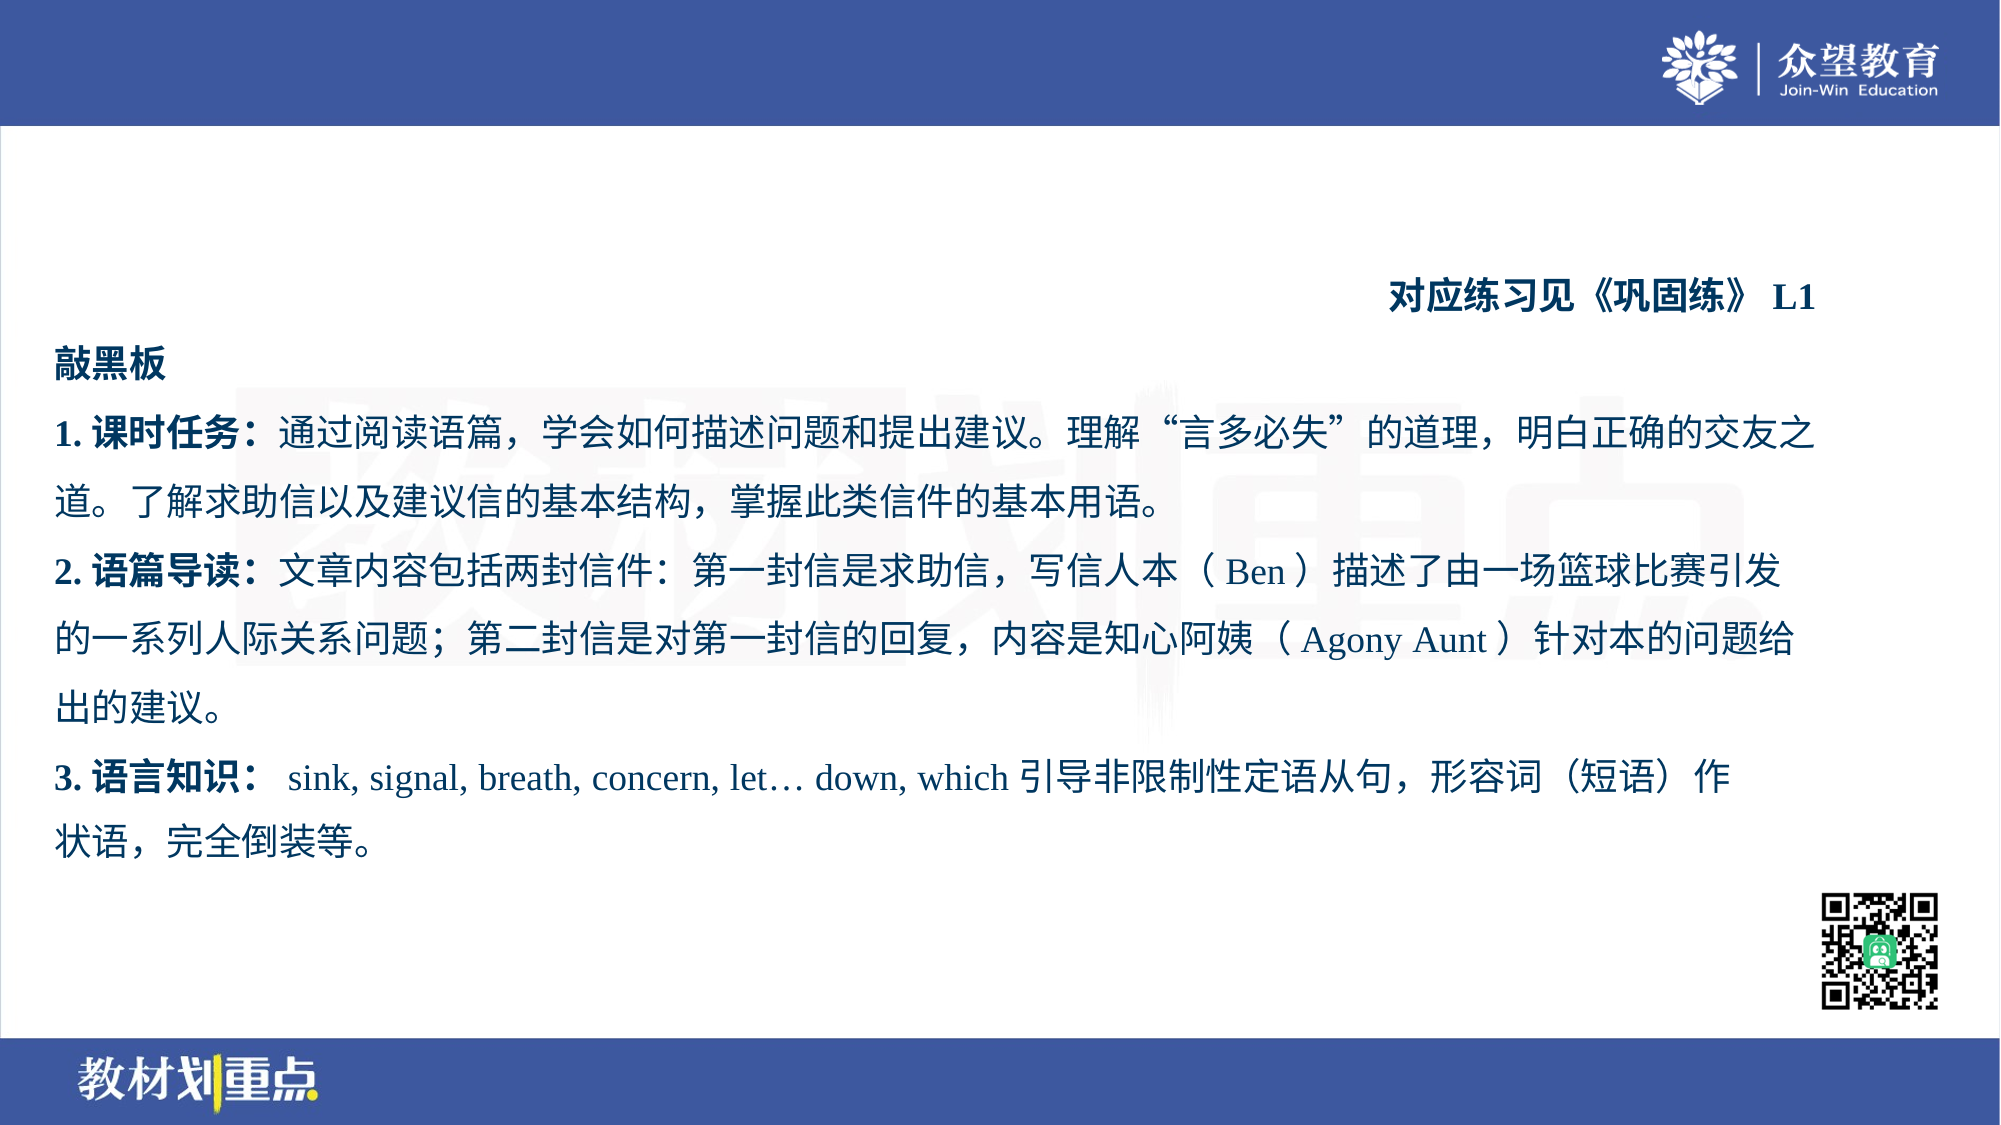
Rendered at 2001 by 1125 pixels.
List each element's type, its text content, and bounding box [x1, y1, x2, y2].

picture [0, 0, 2000, 1125]
text_box 对应练习见《巩固练》L1 敲黑板 1.课时任务：通过阅读语篇，学会如何描述问题和提出建议。理解“言多必失”的道理，明白正确的交友之 道。了解求助信以及建议信的基本结构，掌握此类信件的基本用语。 2.语篇导读：文章内容包括两封信件：第一封信是求助信，写信人本（Ben）描述了由一场篮球比赛引发 的一系列人际关系问题；第二封信是对第一封信的回复，内容是知心阿姨（Agony Aunt）针对本的问题给 出的建议。 3.语言知识：sink, signal, breath, concern, let… down, which引导非限制性定语从句，形容词（短语）作 状语，完全倒装等。 [82, 247, 1817, 857]
